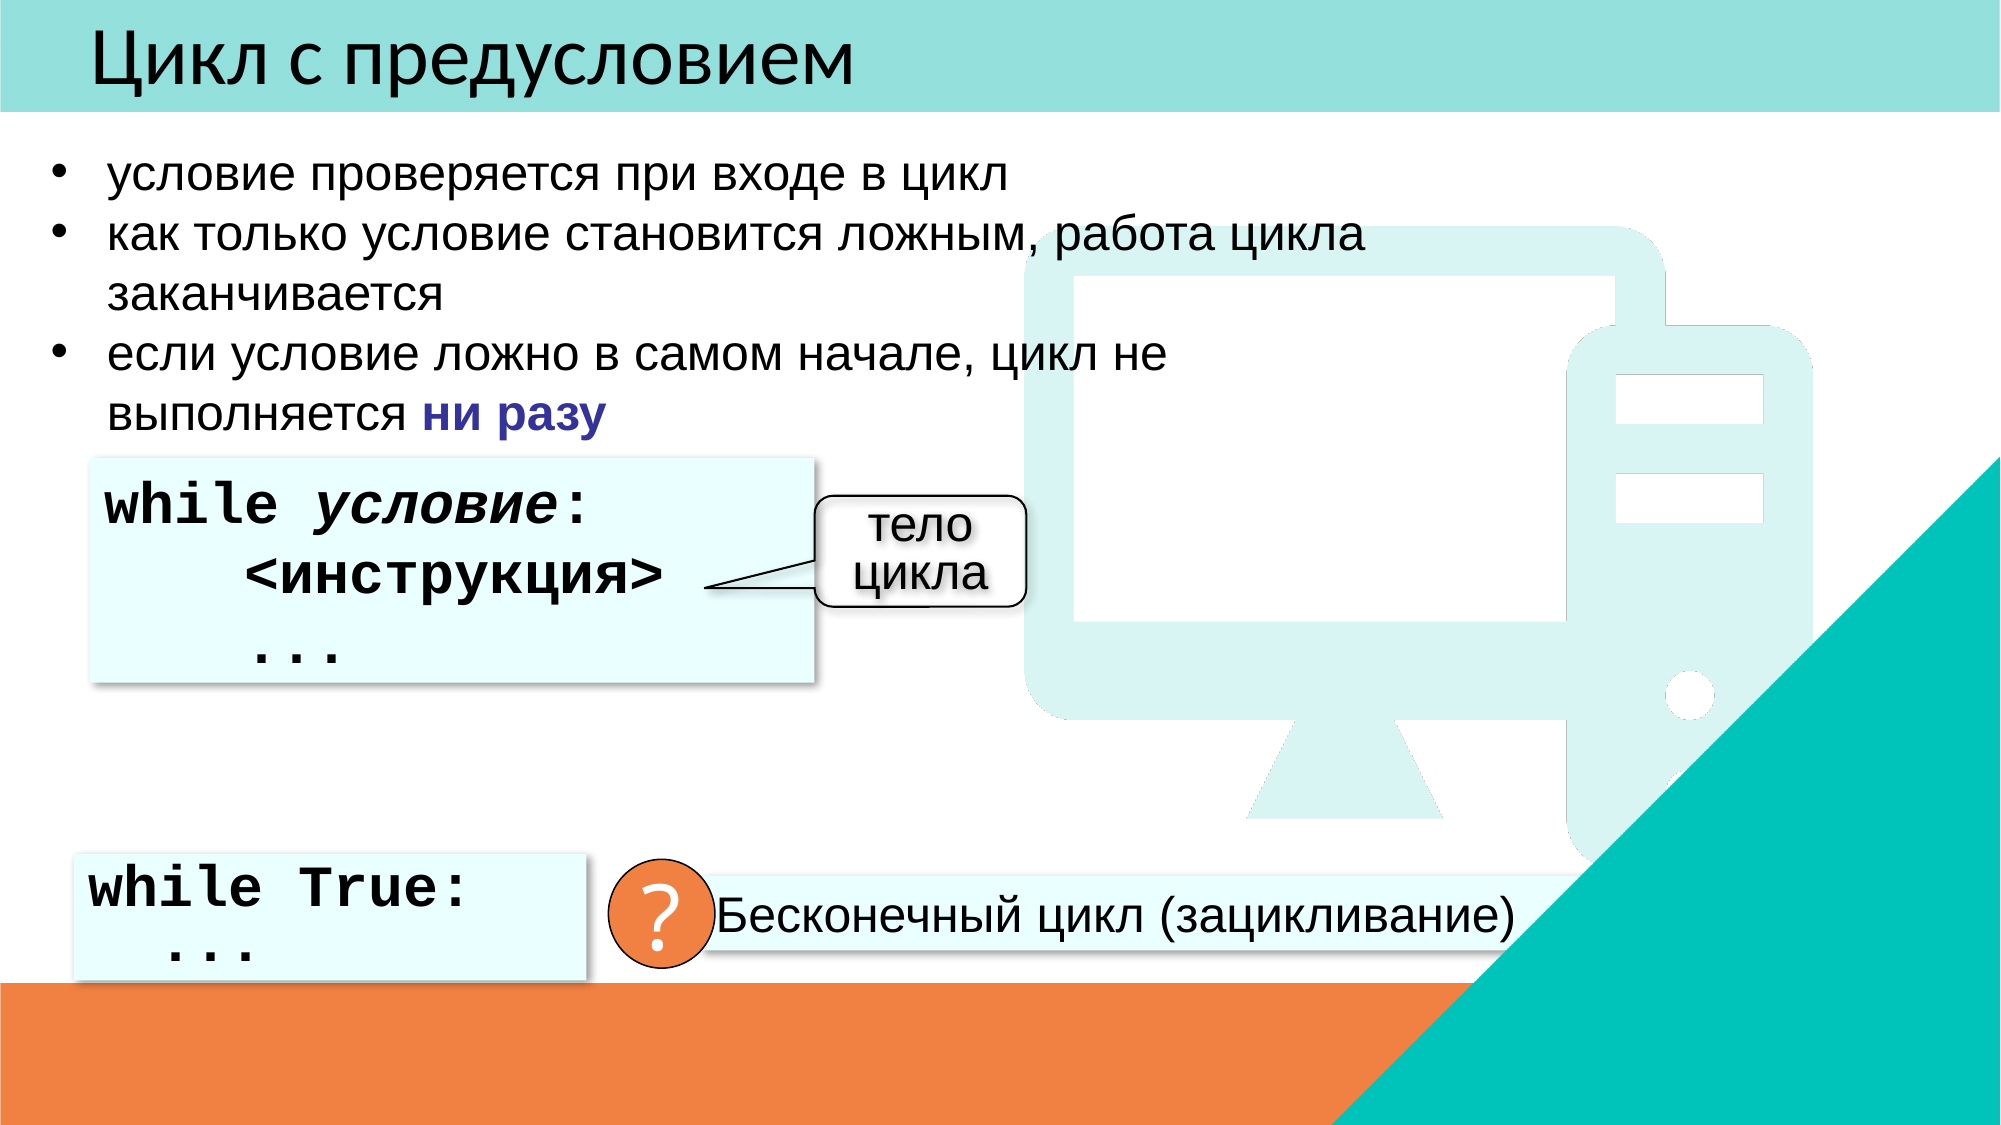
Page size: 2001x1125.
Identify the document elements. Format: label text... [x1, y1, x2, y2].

picture [0, 226, 2000, 1125]
text_box условие проверяется при входе в цикл как только условие становится ложным, работа цикла заканчивается если условие ложно в самом начале, цикл не выполняется ни разу [35, 133, 1430, 448]
text_box while True: ... [73, 853, 587, 981]
text_box while условие: <инструкция> ... [90, 457, 815, 683]
picture [0, 0, 2000, 112]
text_box тело цикла [704, 495, 1024, 607]
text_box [608, 859, 1329, 969]
